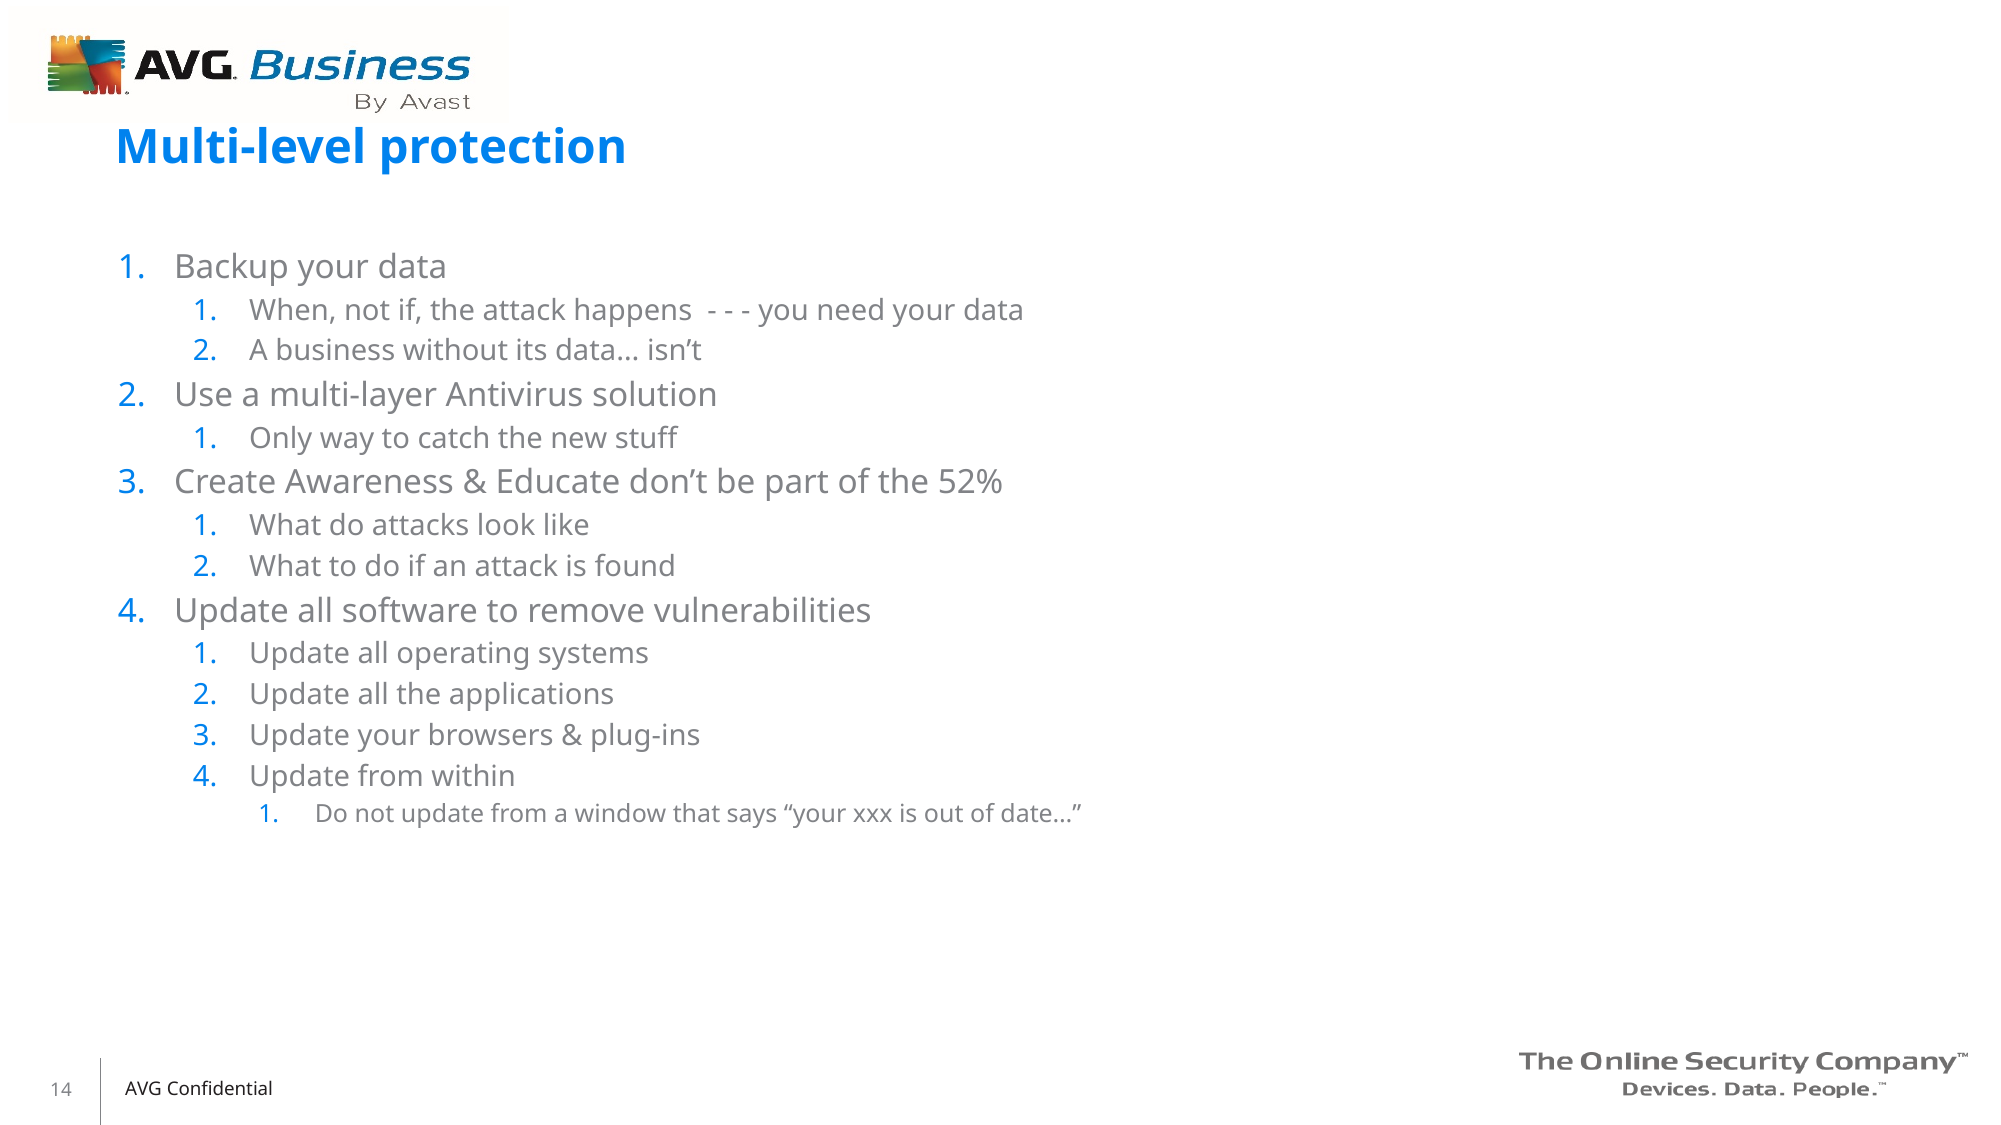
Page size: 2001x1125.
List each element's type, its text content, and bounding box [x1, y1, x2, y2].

title Multi-level protection [99, 107, 1904, 238]
picture [1519, 1052, 1968, 1098]
list Backup your data When, not if, the attack happens - - - you need your data A business without its data… isn’t Use a multi-layer Antivirus solution Only way to catch the new stuff Create Awareness & Educate don’t be part of the 52% What do attacks look like What to do if an attack is found Update all software to remove vulnerabilities Update all operating systems Update all the applications Update your browsers & plug-ins Update from within Do not update from a window that says “your xxx is out of date…” [102, 237, 1750, 1005]
picture [8, 6, 509, 123]
